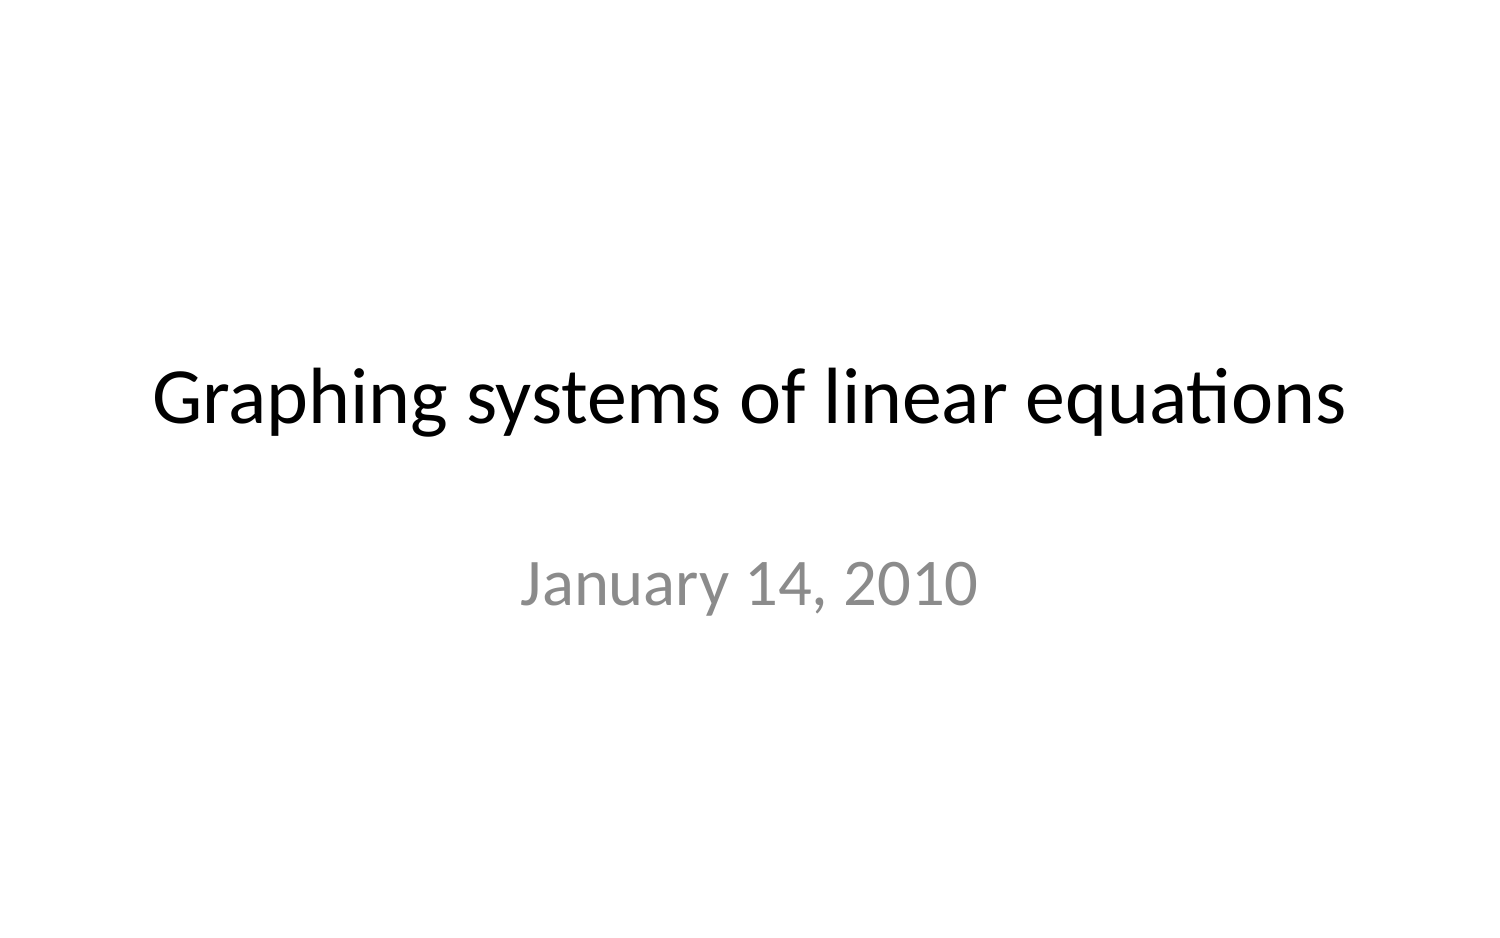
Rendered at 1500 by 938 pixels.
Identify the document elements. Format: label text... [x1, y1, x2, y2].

title Graphing systems of linear equations [112, 291, 1388, 493]
subtitle January 14, 2010 [225, 531, 1275, 771]
